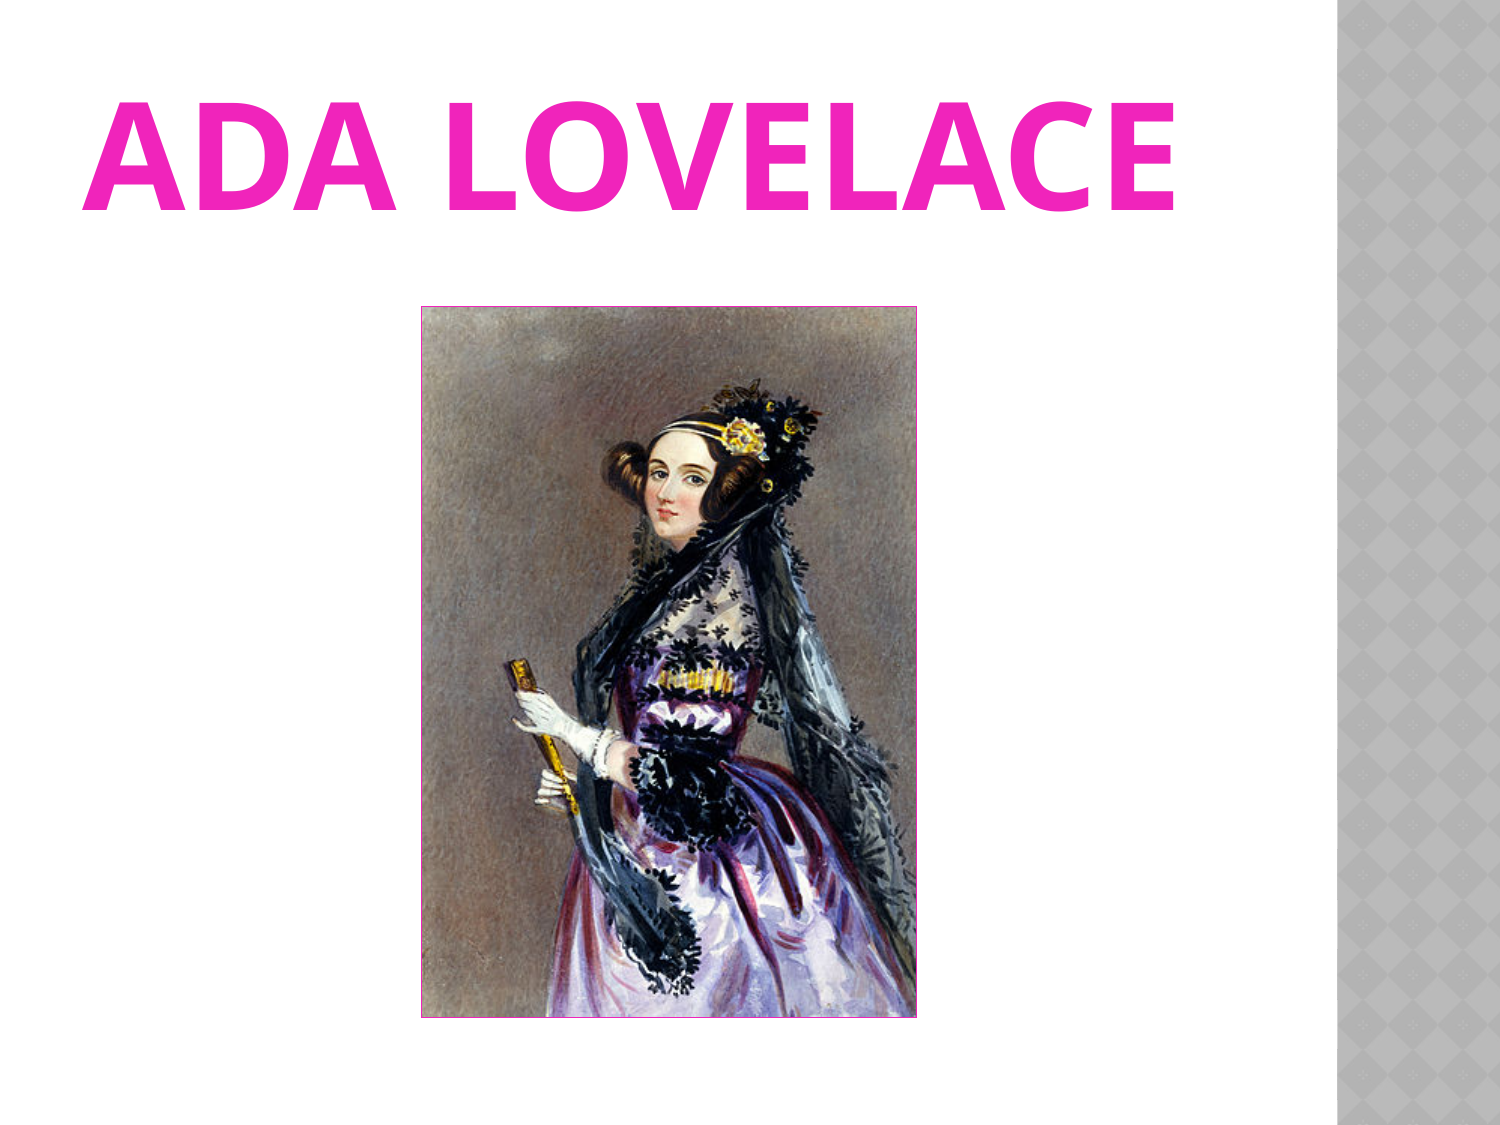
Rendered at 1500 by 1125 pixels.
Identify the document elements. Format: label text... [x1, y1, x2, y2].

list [420, 305, 917, 1018]
title Ada Lovelace [75, 52, 1263, 240]
